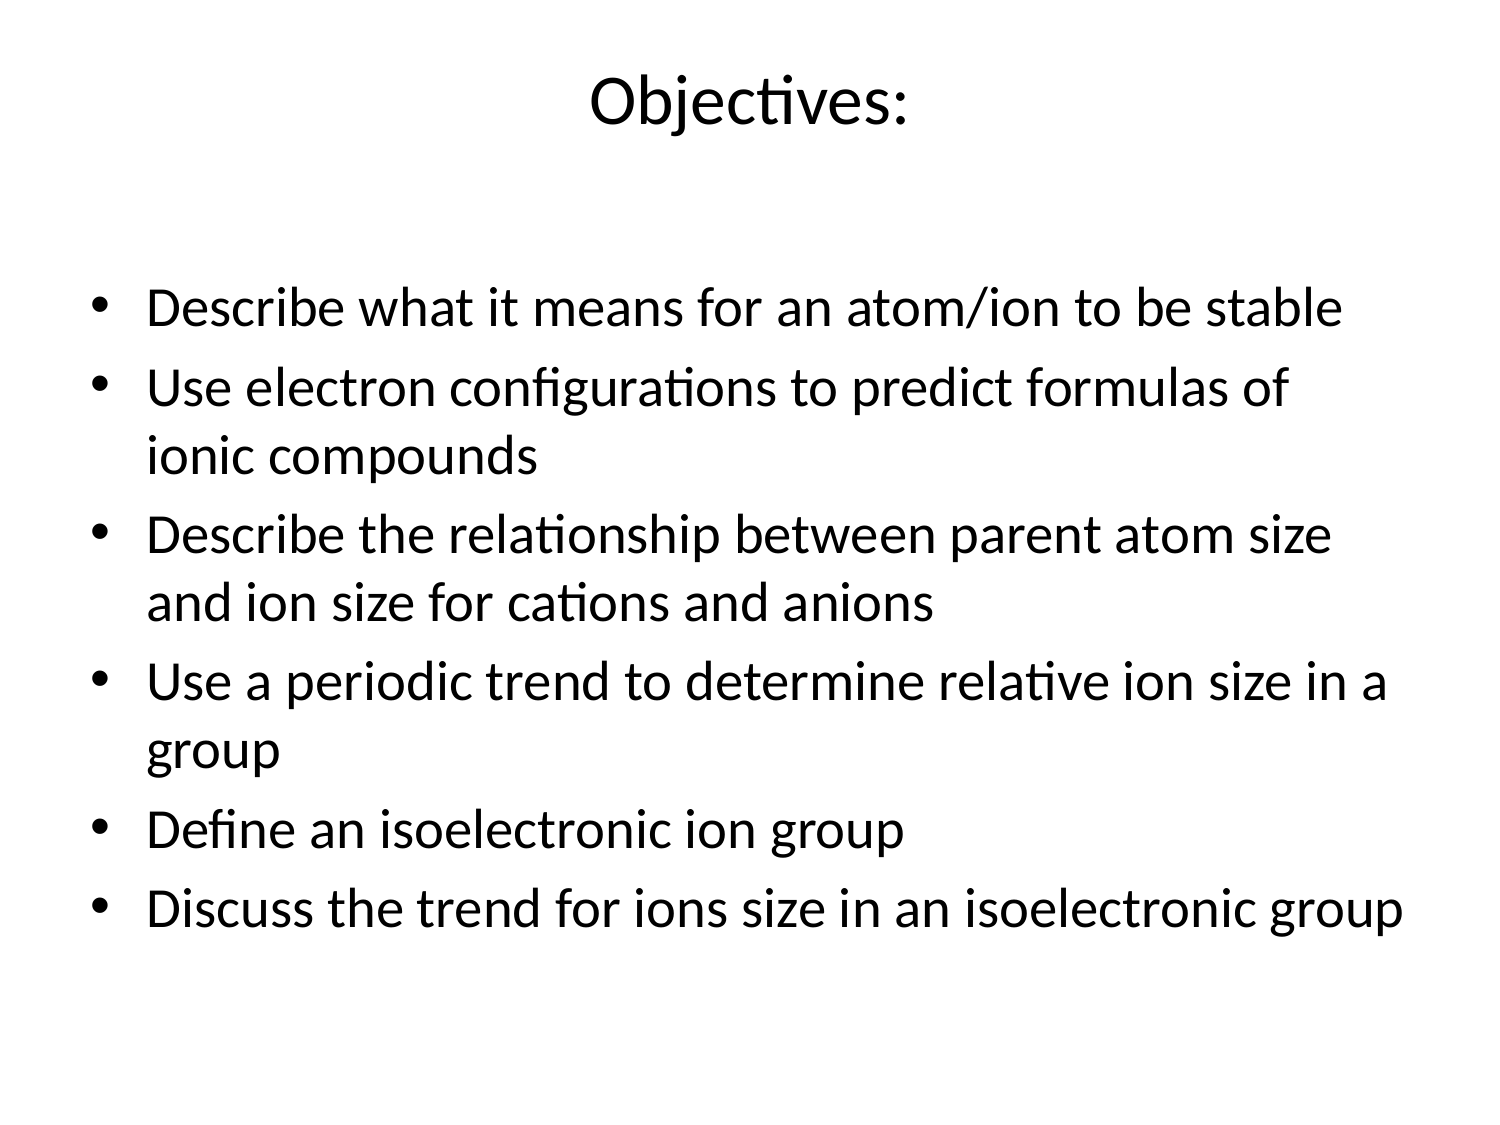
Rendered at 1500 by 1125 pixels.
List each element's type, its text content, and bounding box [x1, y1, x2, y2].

list Describe what it means for an atom/ion to be stable Use electron configurations to predict formulas of ionic compounds Describe the relationship between parent atom size and ion size for cations and anions Use a periodic trend to determine relative ion size in a group Define an isoelectronic ion group Discuss the trend for ions size in an isoelectronic group [75, 262, 1425, 1005]
title Objectives: [75, 45, 1425, 233]
